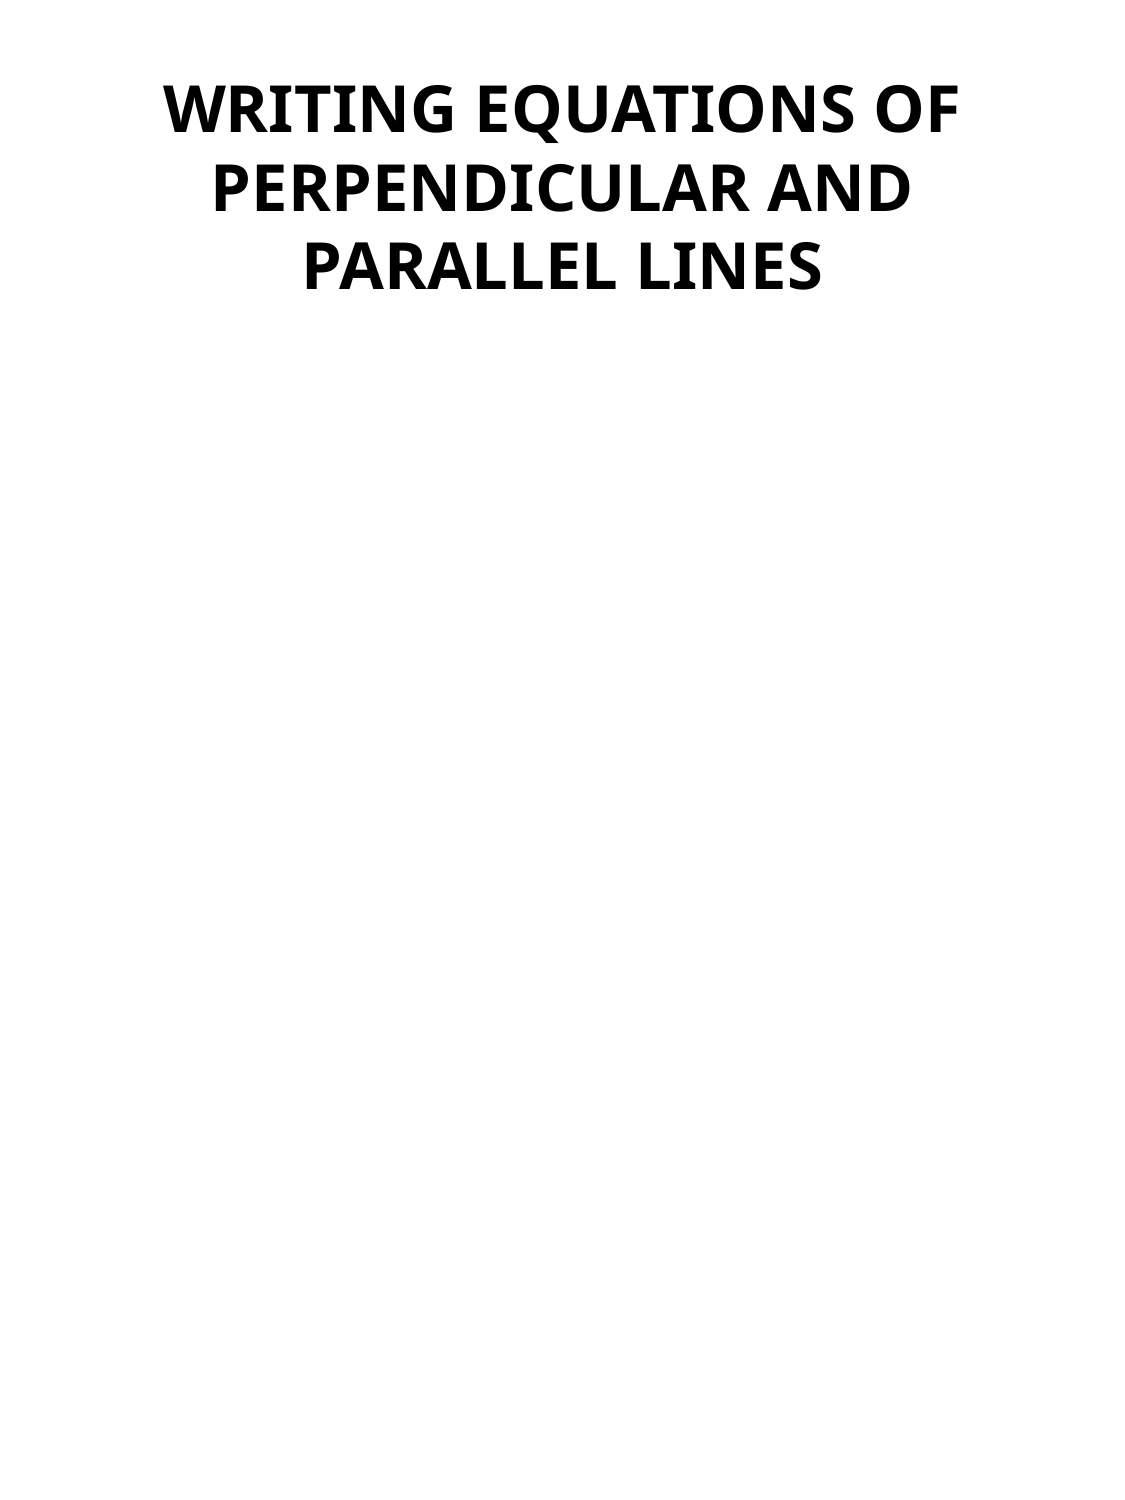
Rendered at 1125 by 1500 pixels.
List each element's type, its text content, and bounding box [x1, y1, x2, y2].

title WRITING EQUATIONS OF PERPENDICULAR AND PARALLEL LINES [56, 60, 1069, 310]
